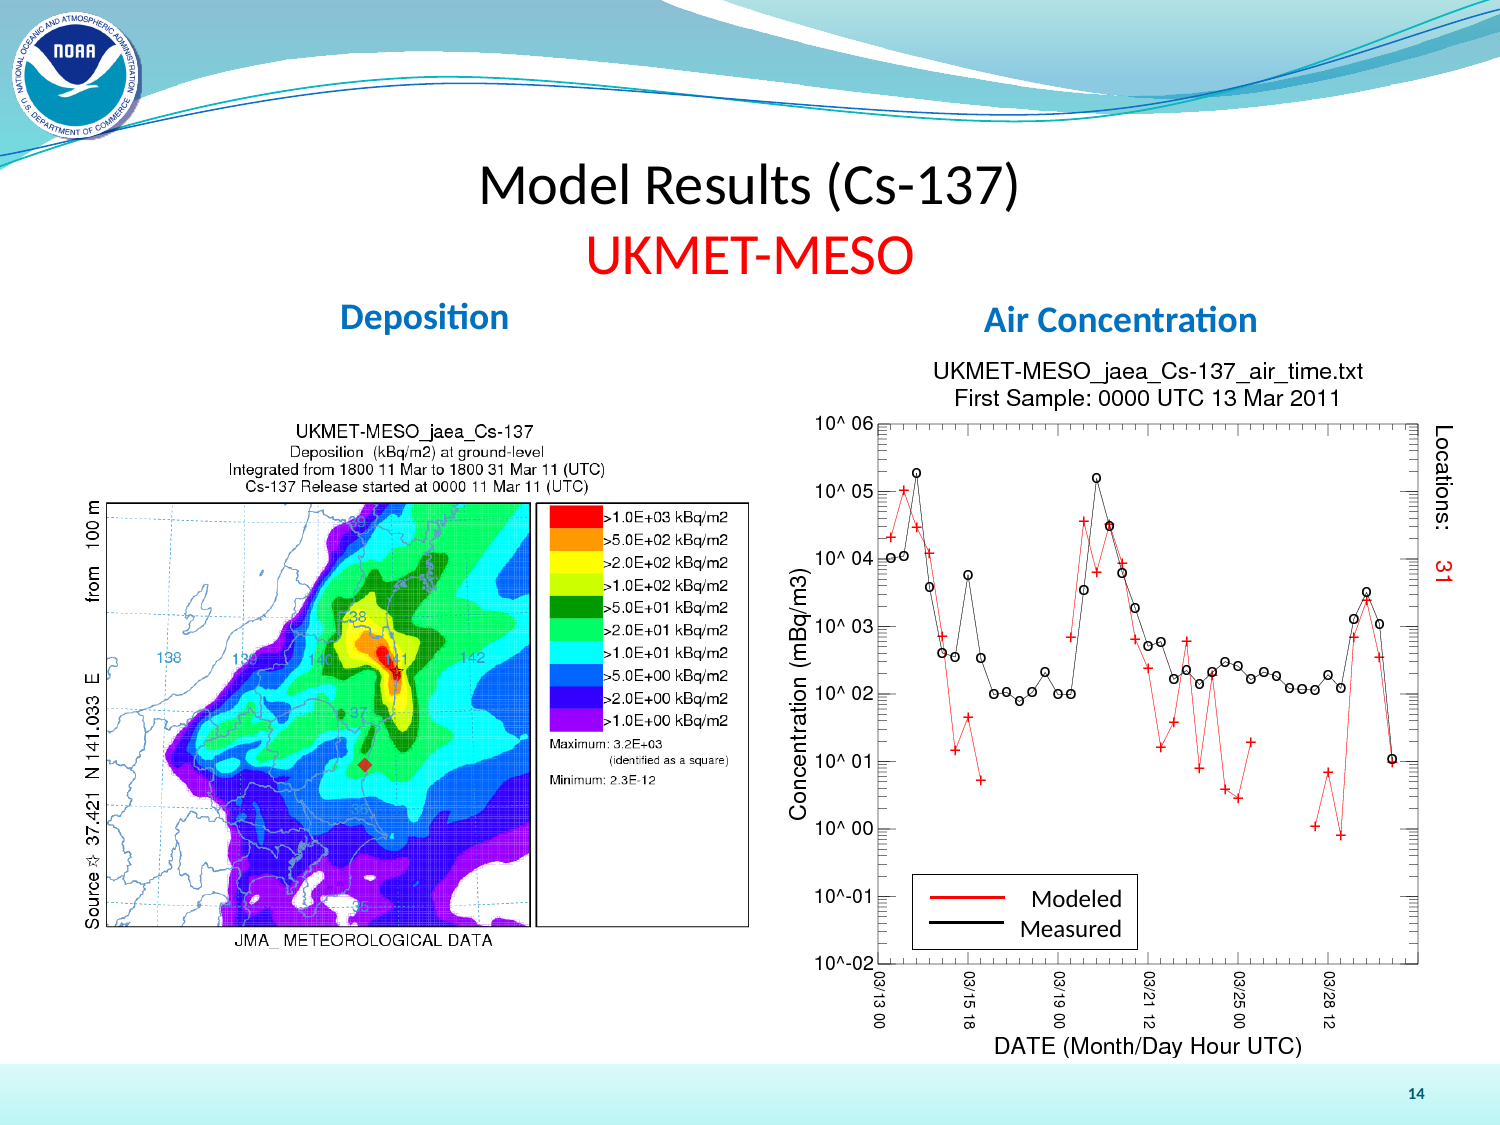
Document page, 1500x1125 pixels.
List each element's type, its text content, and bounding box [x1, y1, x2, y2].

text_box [912, 874, 1138, 951]
picture [85, 424, 749, 949]
picture [789, 362, 1453, 1059]
slide_number 14 [1299, 1070, 1425, 1103]
text_box Deposition [262, 285, 588, 345]
text_box Model Results (Cs-137) UKMET-MESO [74, 138, 1425, 288]
picture [12, 12, 138, 138]
text_box Air Concentration [958, 287, 1284, 348]
